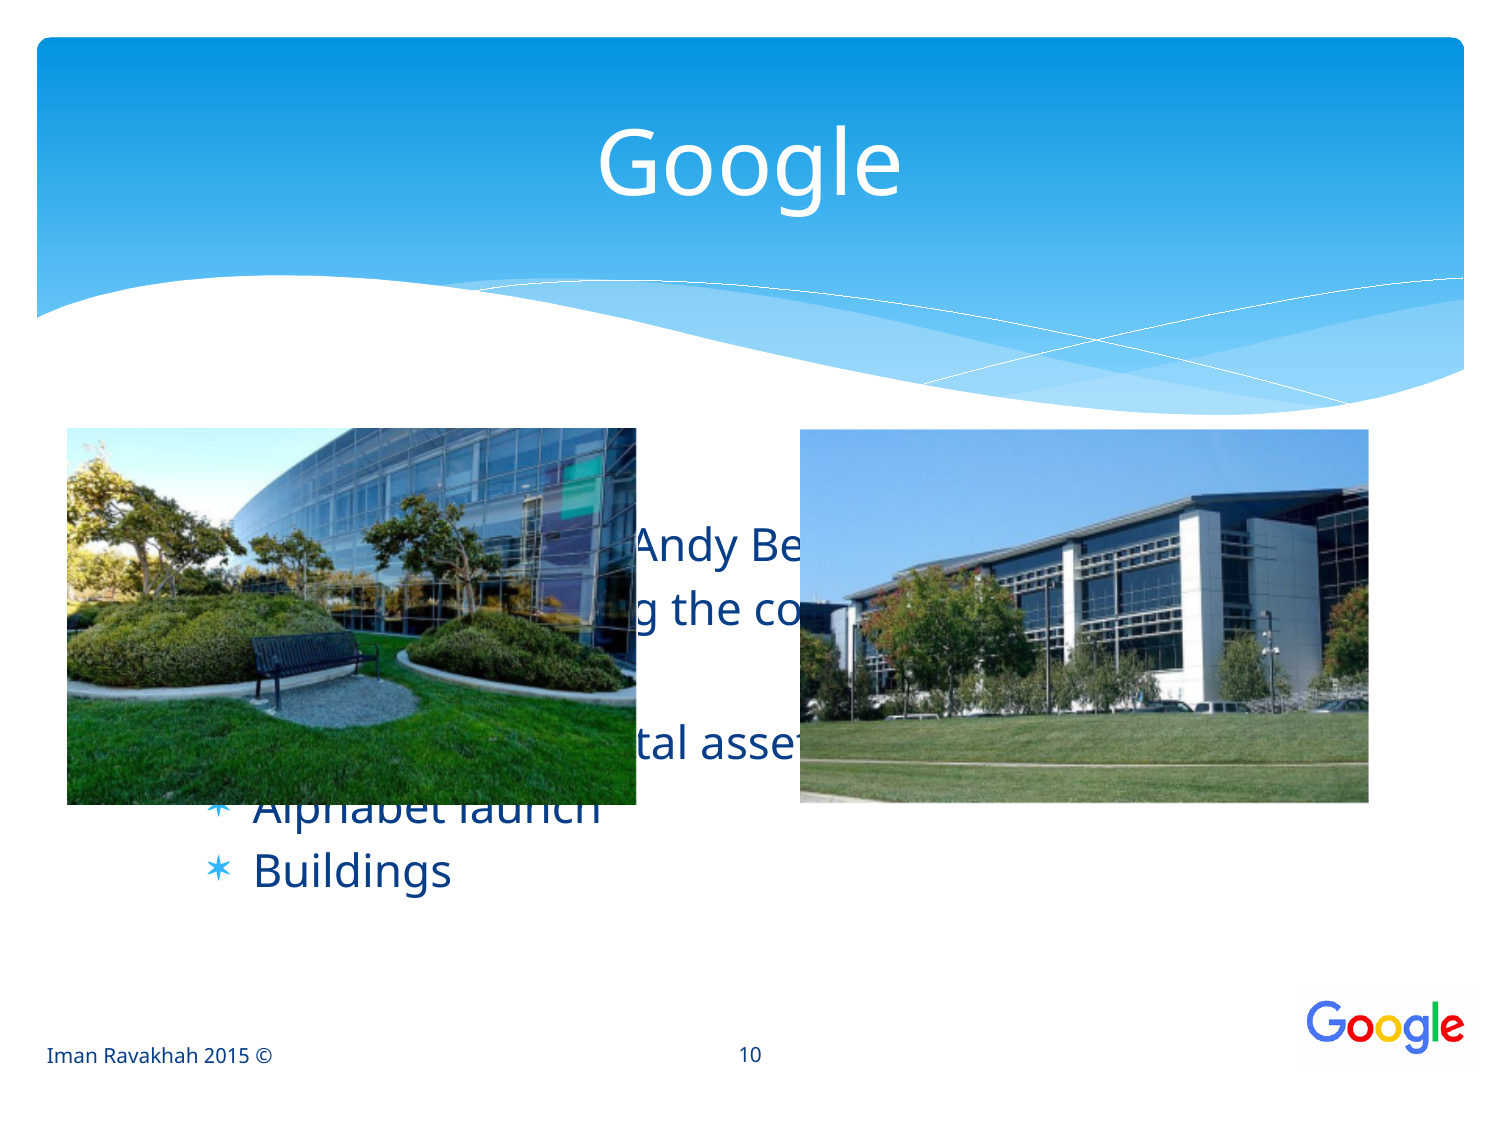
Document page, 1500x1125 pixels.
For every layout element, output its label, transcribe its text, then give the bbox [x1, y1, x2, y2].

picture [67, 428, 639, 806]
slide_number 10 [654, 1025, 846, 1086]
picture [799, 428, 1373, 806]
list First budget? 100,000$ paid by Andy Bechtolsheim The story of selling the company Current situation? 131 billion USD total assets Alphabet launch Buildings [143, 438, 1359, 1005]
title Google [75, 55, 1425, 261]
footer © 2015 Iman Ravakhah [31, 1025, 653, 1086]
picture [1298, 962, 1477, 1101]
